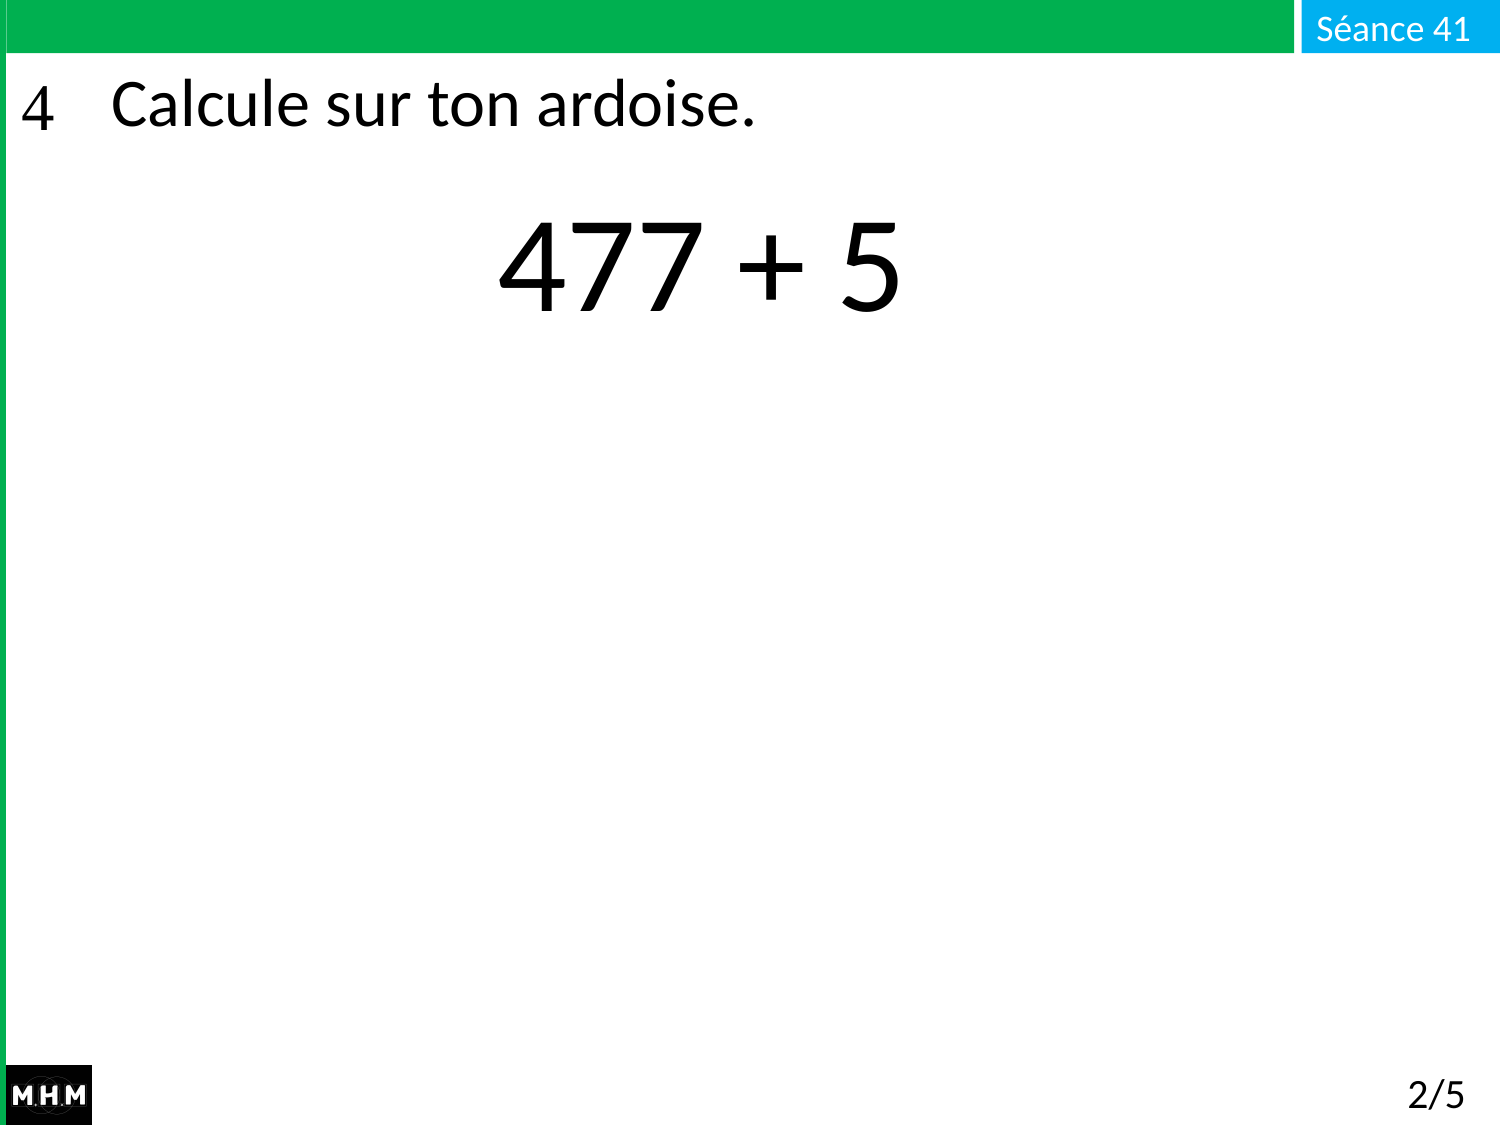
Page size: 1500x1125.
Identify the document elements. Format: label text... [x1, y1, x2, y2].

title Calcule sur ton ardoise. [96, 60, 1391, 150]
picture [6, 1065, 92, 1125]
list 2/5 [1373, 1064, 1500, 1125]
text_box 477 + 5 [480, 166, 924, 346]
